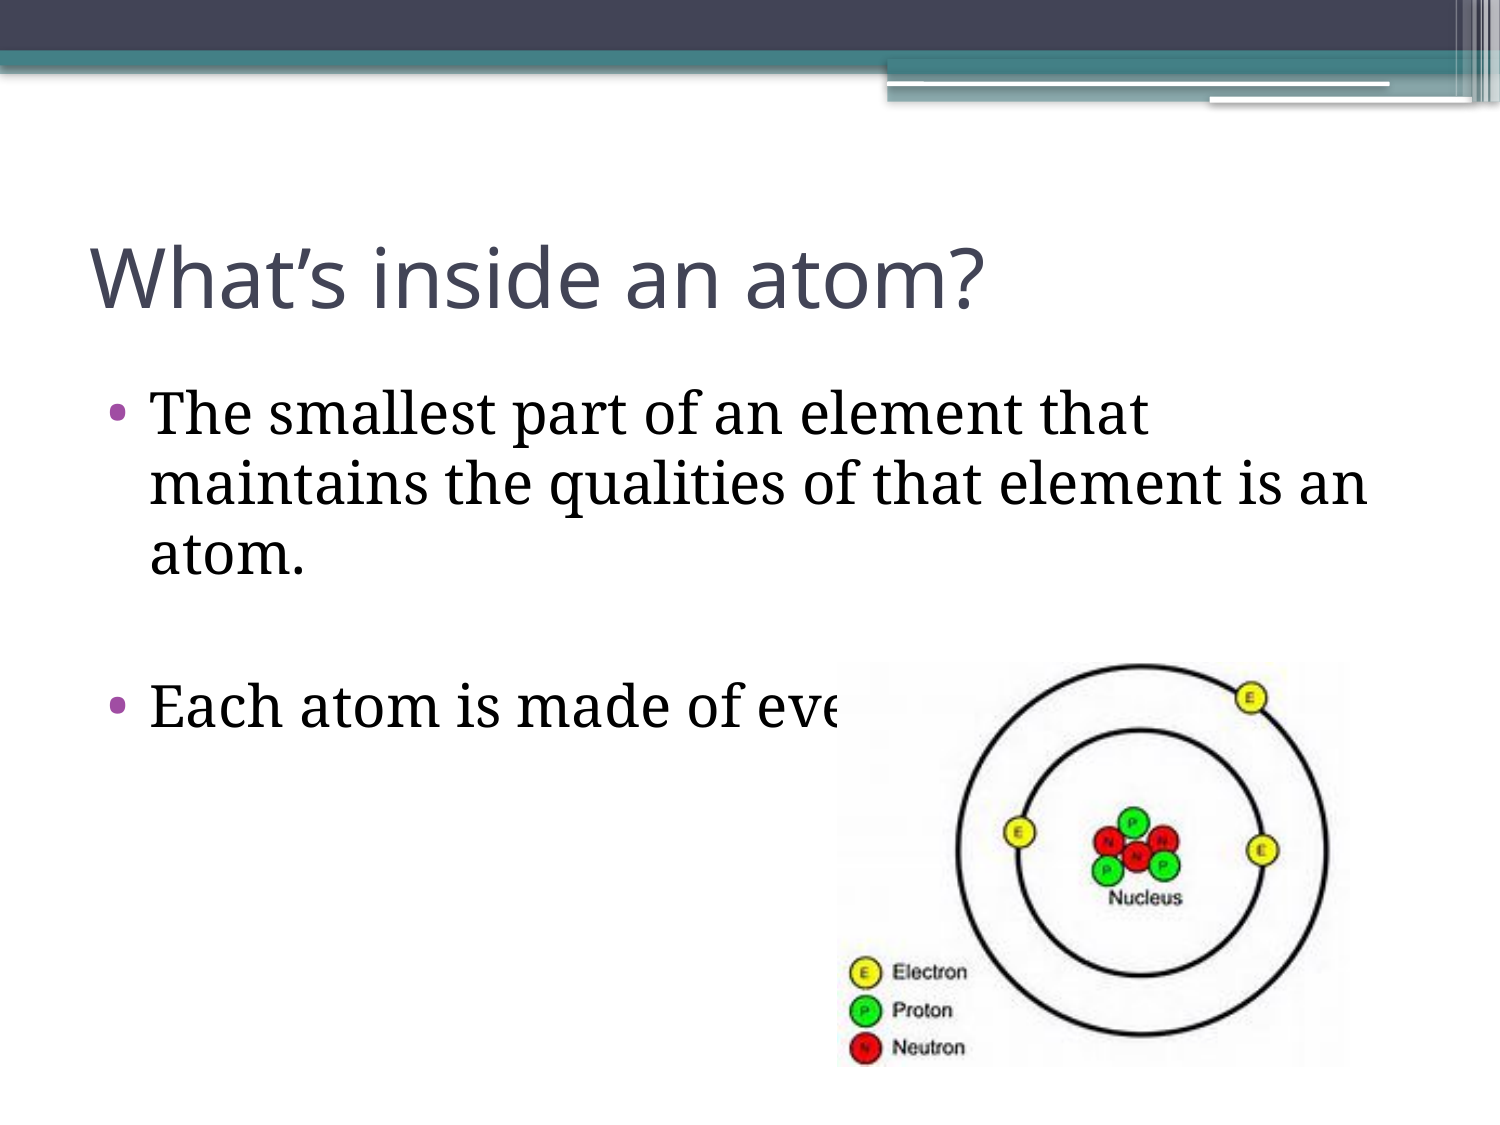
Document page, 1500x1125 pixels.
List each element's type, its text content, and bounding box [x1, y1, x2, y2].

list The smallest part of an element that maintains the qualities of that element is an atom. Each atom is made of even smaller parts. [75, 368, 1425, 763]
title What’s inside an atom? [75, 187, 1425, 363]
picture [837, 662, 1351, 1068]
